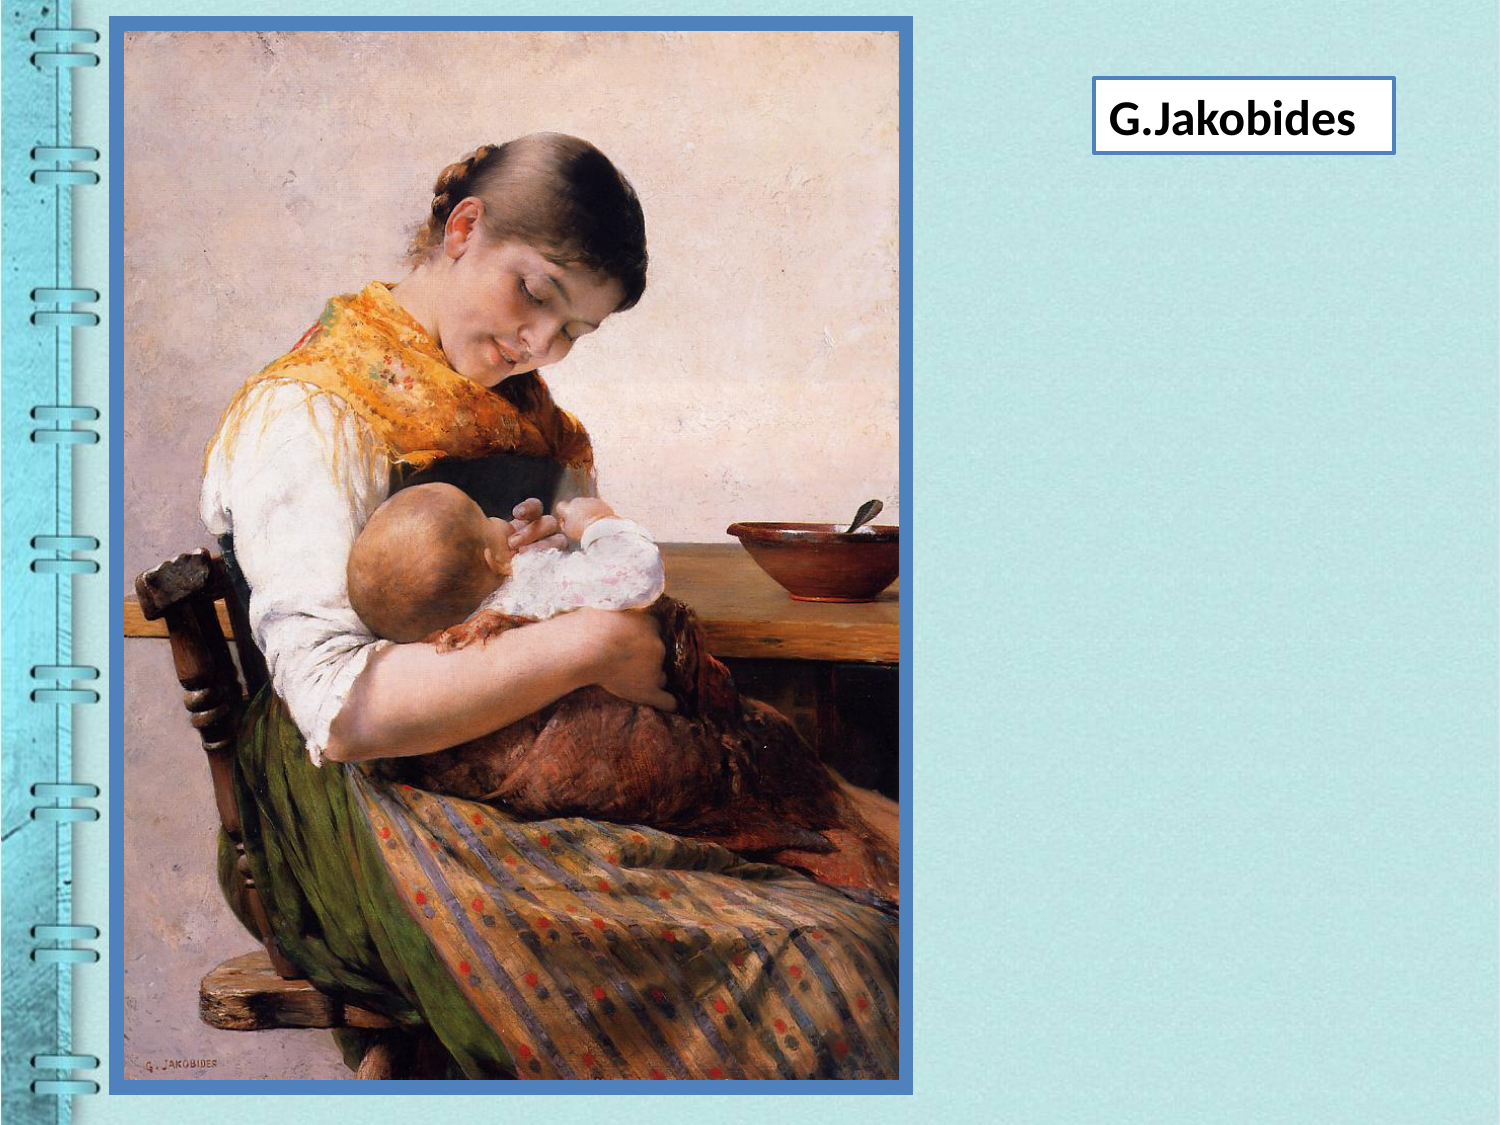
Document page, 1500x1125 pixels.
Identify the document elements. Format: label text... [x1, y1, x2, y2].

picture [0, 0, 1500, 1125]
text_box G.Jakobides [1092, 76, 1396, 155]
